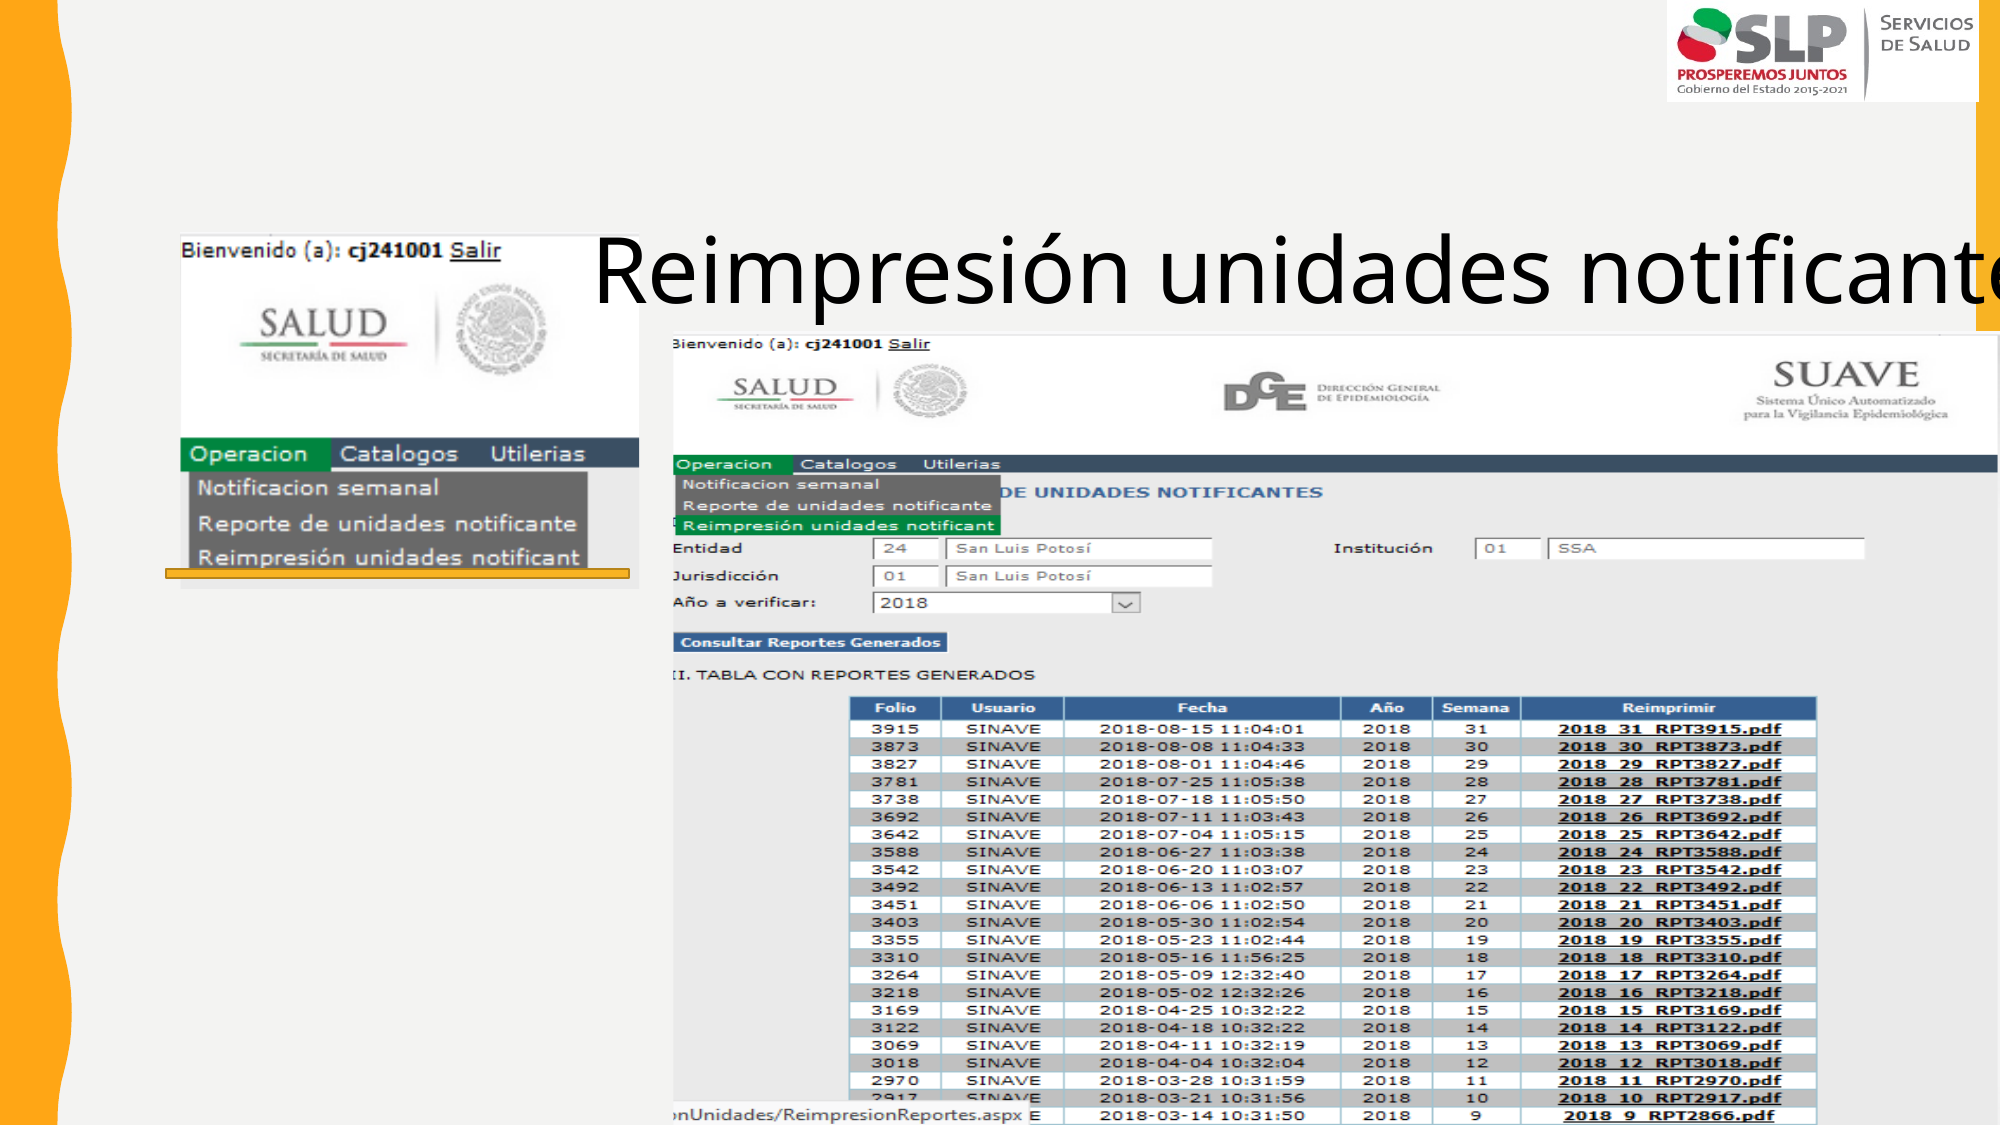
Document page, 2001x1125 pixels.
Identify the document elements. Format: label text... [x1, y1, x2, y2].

text_box [165, 568, 180, 579]
picture [1667, 0, 1979, 102]
picture [673, 330, 2000, 1125]
picture [180, 232, 640, 589]
text_box Reimpresión unidades notificantes [576, 204, 2000, 330]
